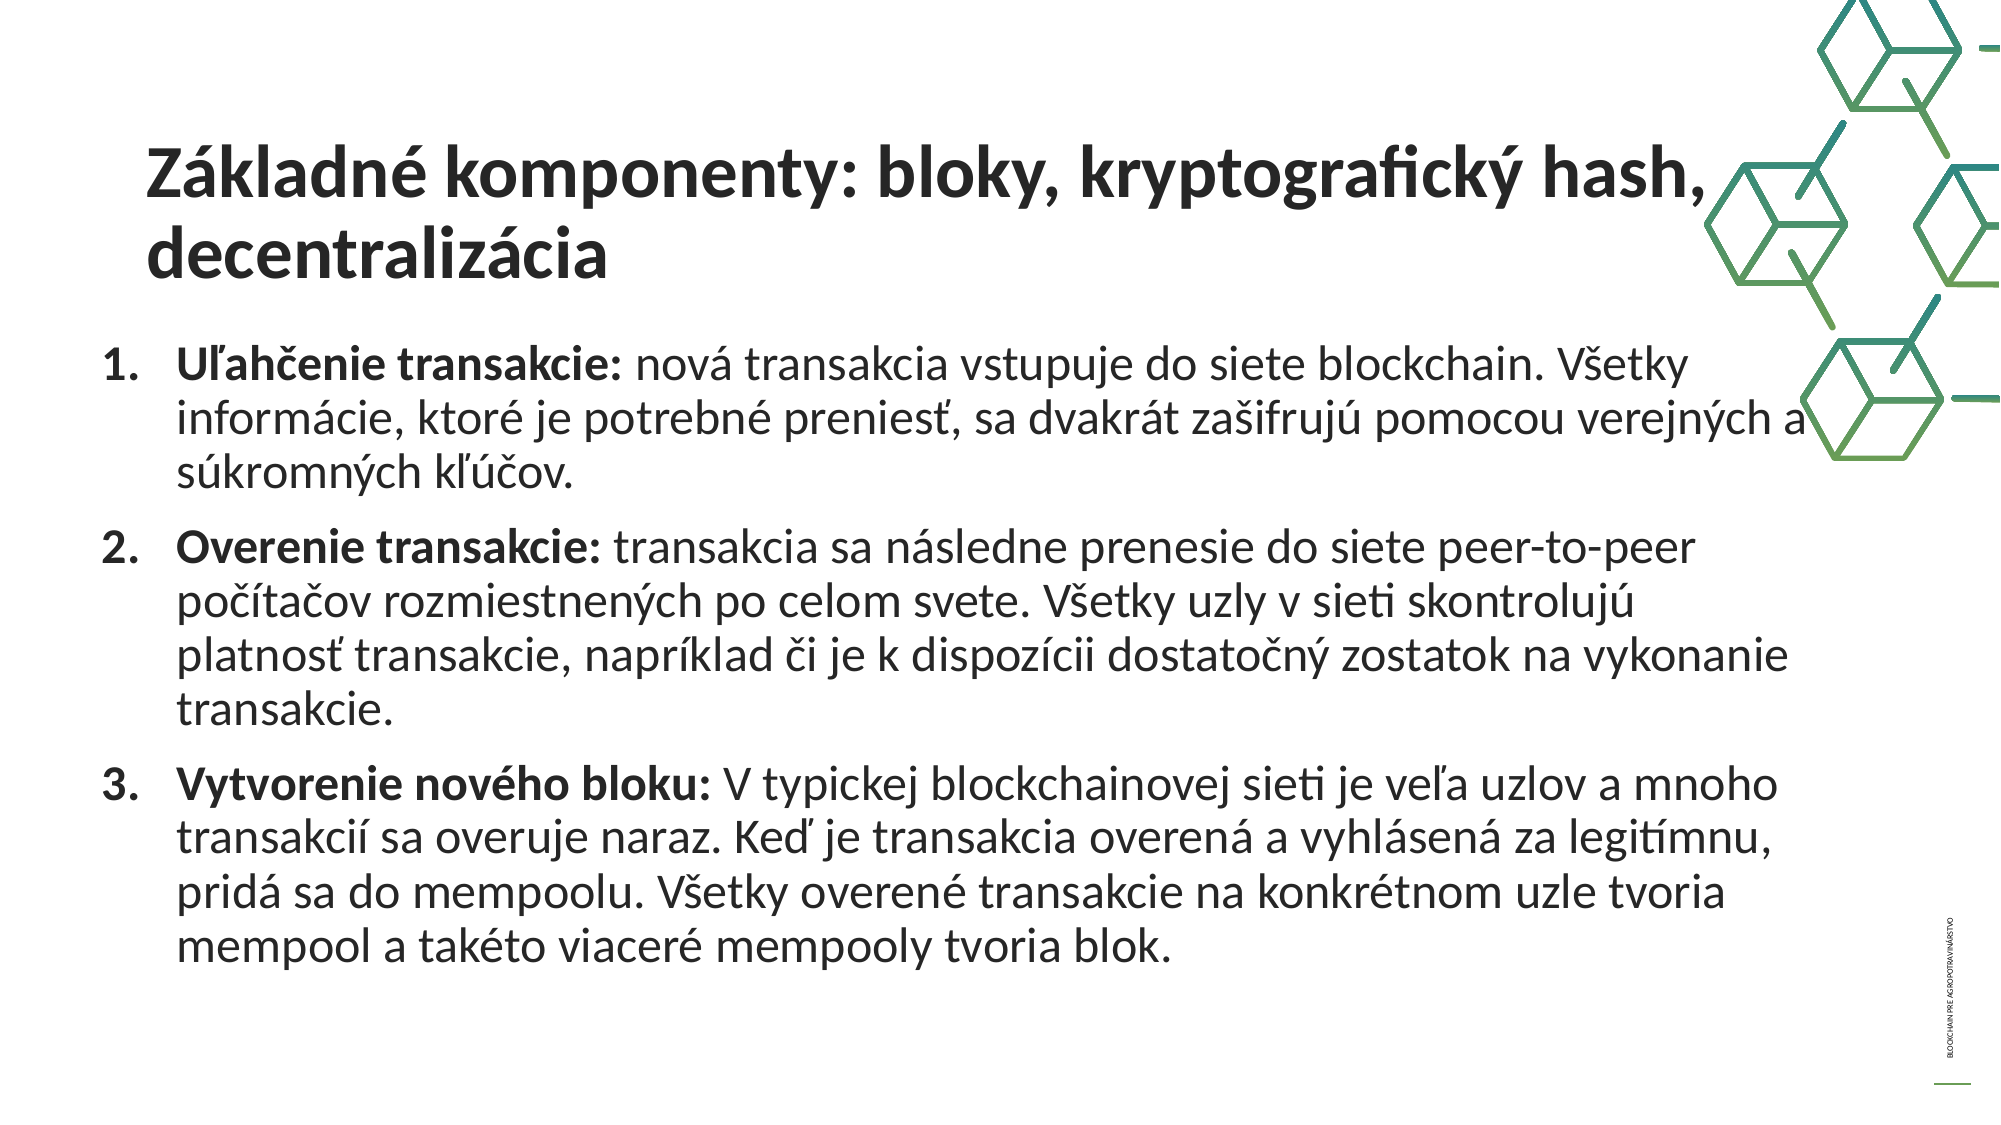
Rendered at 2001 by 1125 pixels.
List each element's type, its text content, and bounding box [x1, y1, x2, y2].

list Základné komponenty: bloky, kryptografický hash, decentralizácia [130, 124, 1698, 337]
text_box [1703, 0, 2000, 462]
list Uľahčenie transakcie: nová transakcia vstupuje do siete blockchain. Všetky informácie, ktoré je potrebné preniesť, sa dvakrát zašifrujú pomocou verejných a súkromných kľúčov. Overenie transakcie: transakcia sa následne prenesie do siete peer-to-peer počítačov rozmiestnených po celom svete. Všetky uzly v sieti skontrolujú platnosť transakcie, napríklad či je k dispozícii dostatočný zostatok na vykonanie transakcie. Vytvorenie nového bloku: V typickej blockchainovej sieti je veľa uzlov a mnoho transakcií sa overuje naraz. Keď je transakcia overená a vyhlásená za legitímnu, pridá sa do mempoolu. Všetky overené transakcie na konkrétnom uzle tvoria mempool a takéto viaceré mempooly tvoria blok. [86, 329, 1825, 962]
